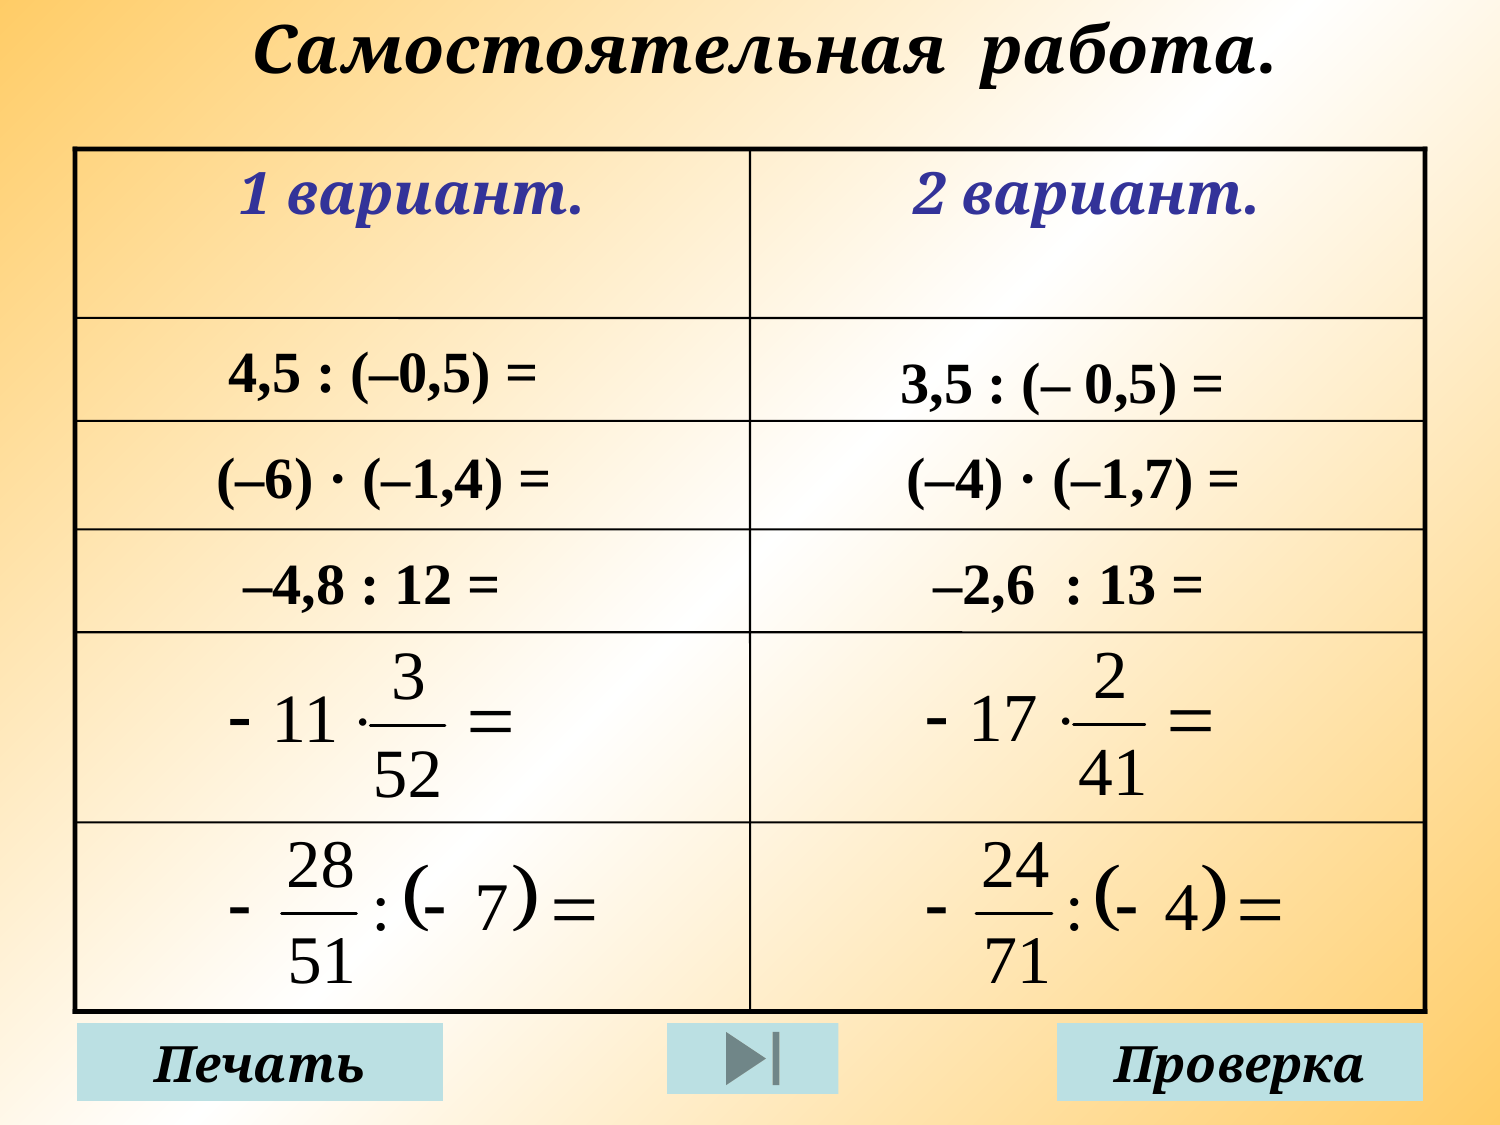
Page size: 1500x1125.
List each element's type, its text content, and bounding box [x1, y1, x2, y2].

text_box [667, 1023, 839, 1094]
text_box Самостоятельная работа. [236, 0, 1295, 95]
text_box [915, 822, 1282, 999]
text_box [218, 633, 515, 813]
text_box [74, 148, 1426, 1012]
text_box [915, 633, 1211, 811]
text_box Проверка [1056, 1023, 1424, 1102]
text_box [218, 822, 597, 999]
text_box Печать [76, 1023, 443, 1102]
